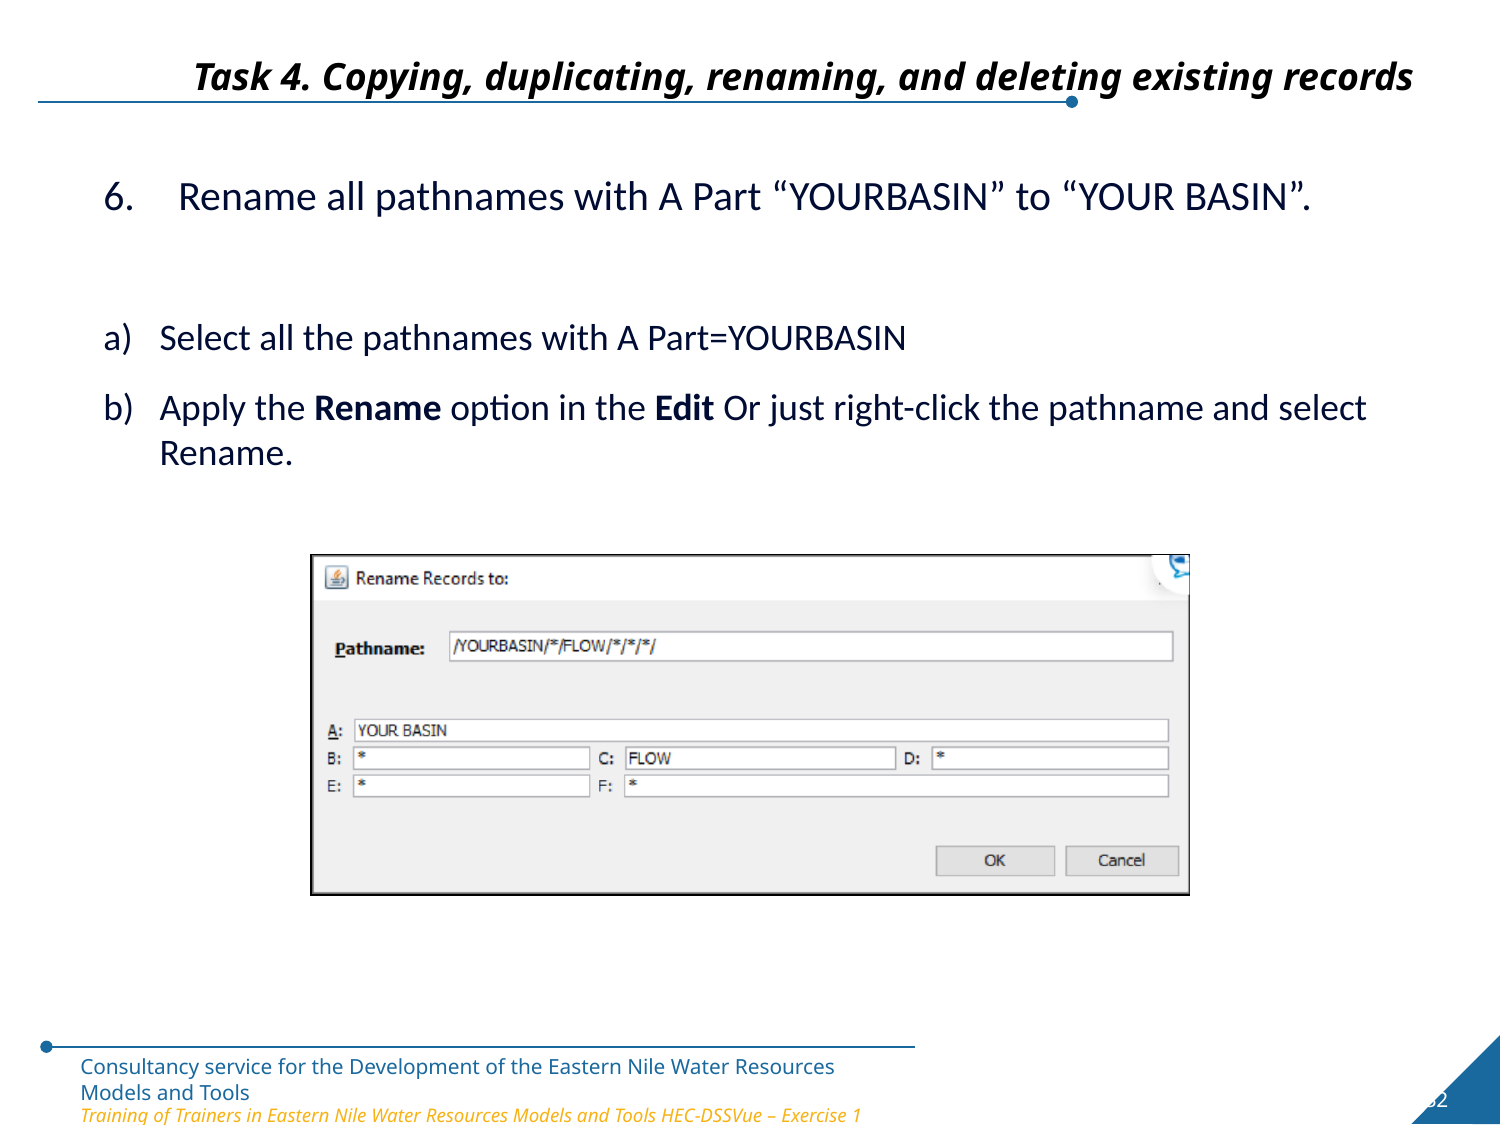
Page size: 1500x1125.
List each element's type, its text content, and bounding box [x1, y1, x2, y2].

picture [309, 553, 1191, 897]
text_box Task 4. Copying, duplicating, renaming, and deleting existing records [178, 22, 1468, 106]
list Rename all pathnames with A Part “YOURBASIN” to “YOUR BASIN”. Select all the pathnames with A Part=YOURBASIN Apply the Rename option in the Edit Or just right-click the pathname and select Rename. [88, 160, 1412, 947]
